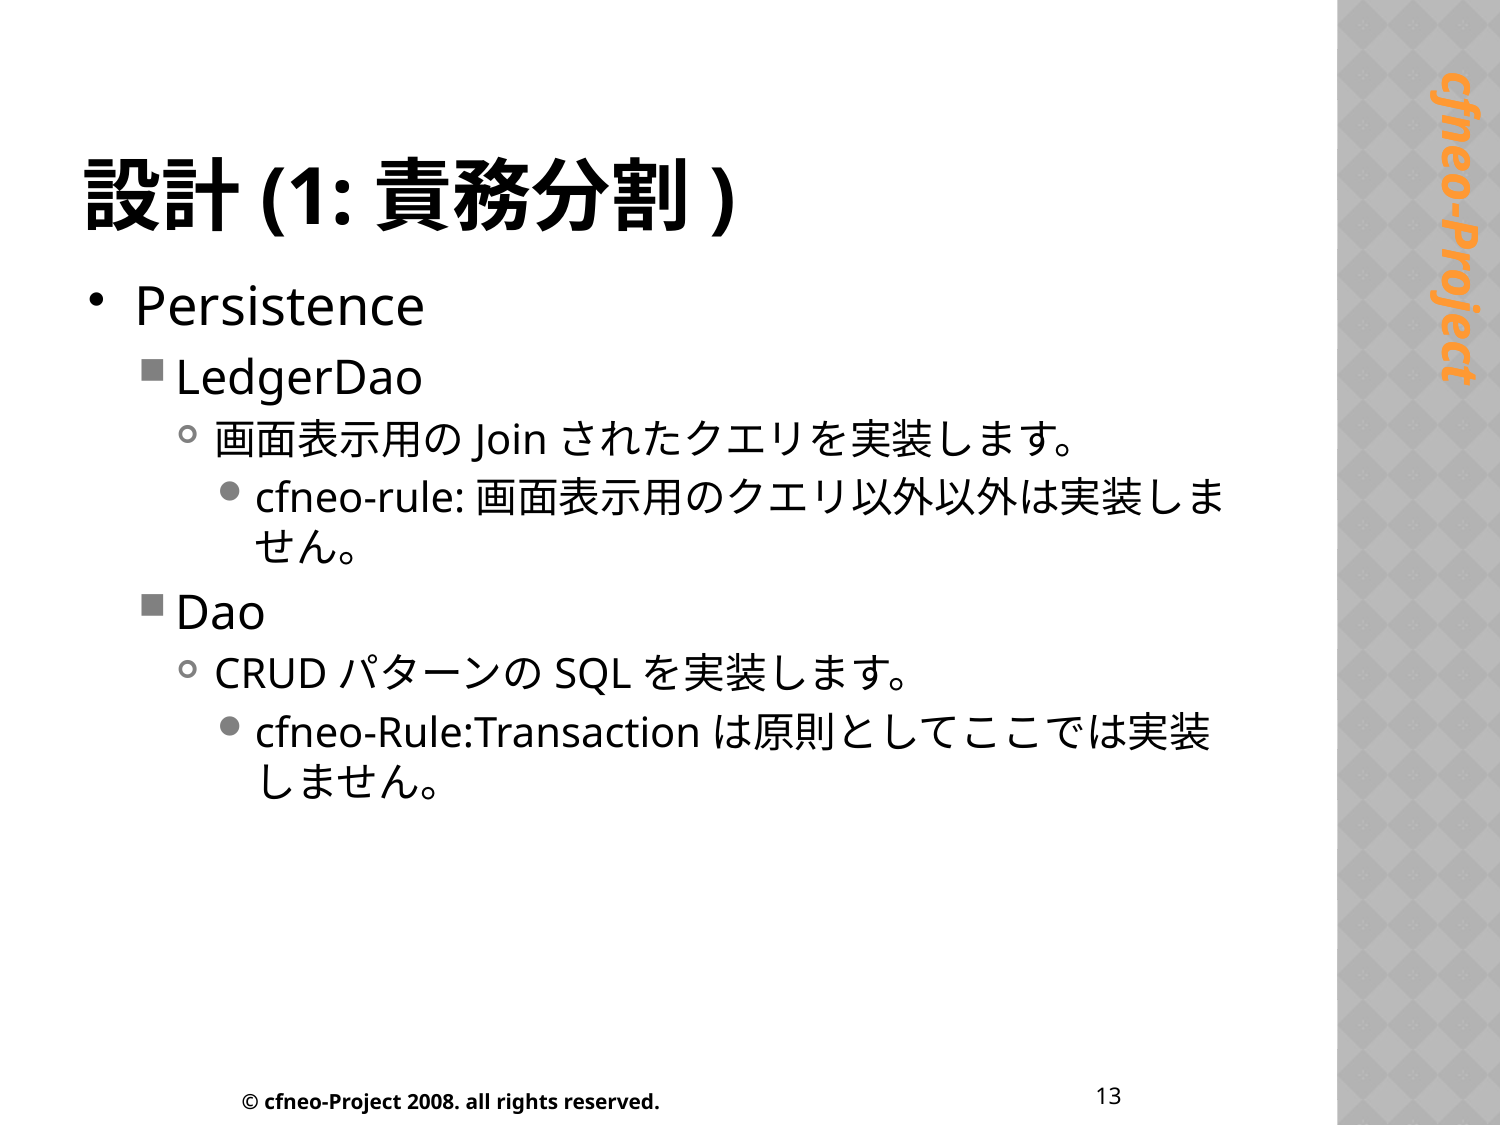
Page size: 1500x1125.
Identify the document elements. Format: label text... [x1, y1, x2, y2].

list Persistence LedgerDao 画面表示用のJoinされたクエリを実装します。 cfneo-rule:画面表示用のクエリ以外以外は実装しません。 Dao CRUDパターンのSQLを実装します。 cfneo-Rule:Transactionは原則としてここでは実装しません。 [75, 264, 1263, 1059]
title 設計(1:責務分割) [75, 52, 1263, 240]
footer © cfneo-Project 2008. all rights reserved. [75, 1075, 675, 1114]
slide_number 13 [1025, 1075, 1122, 1113]
